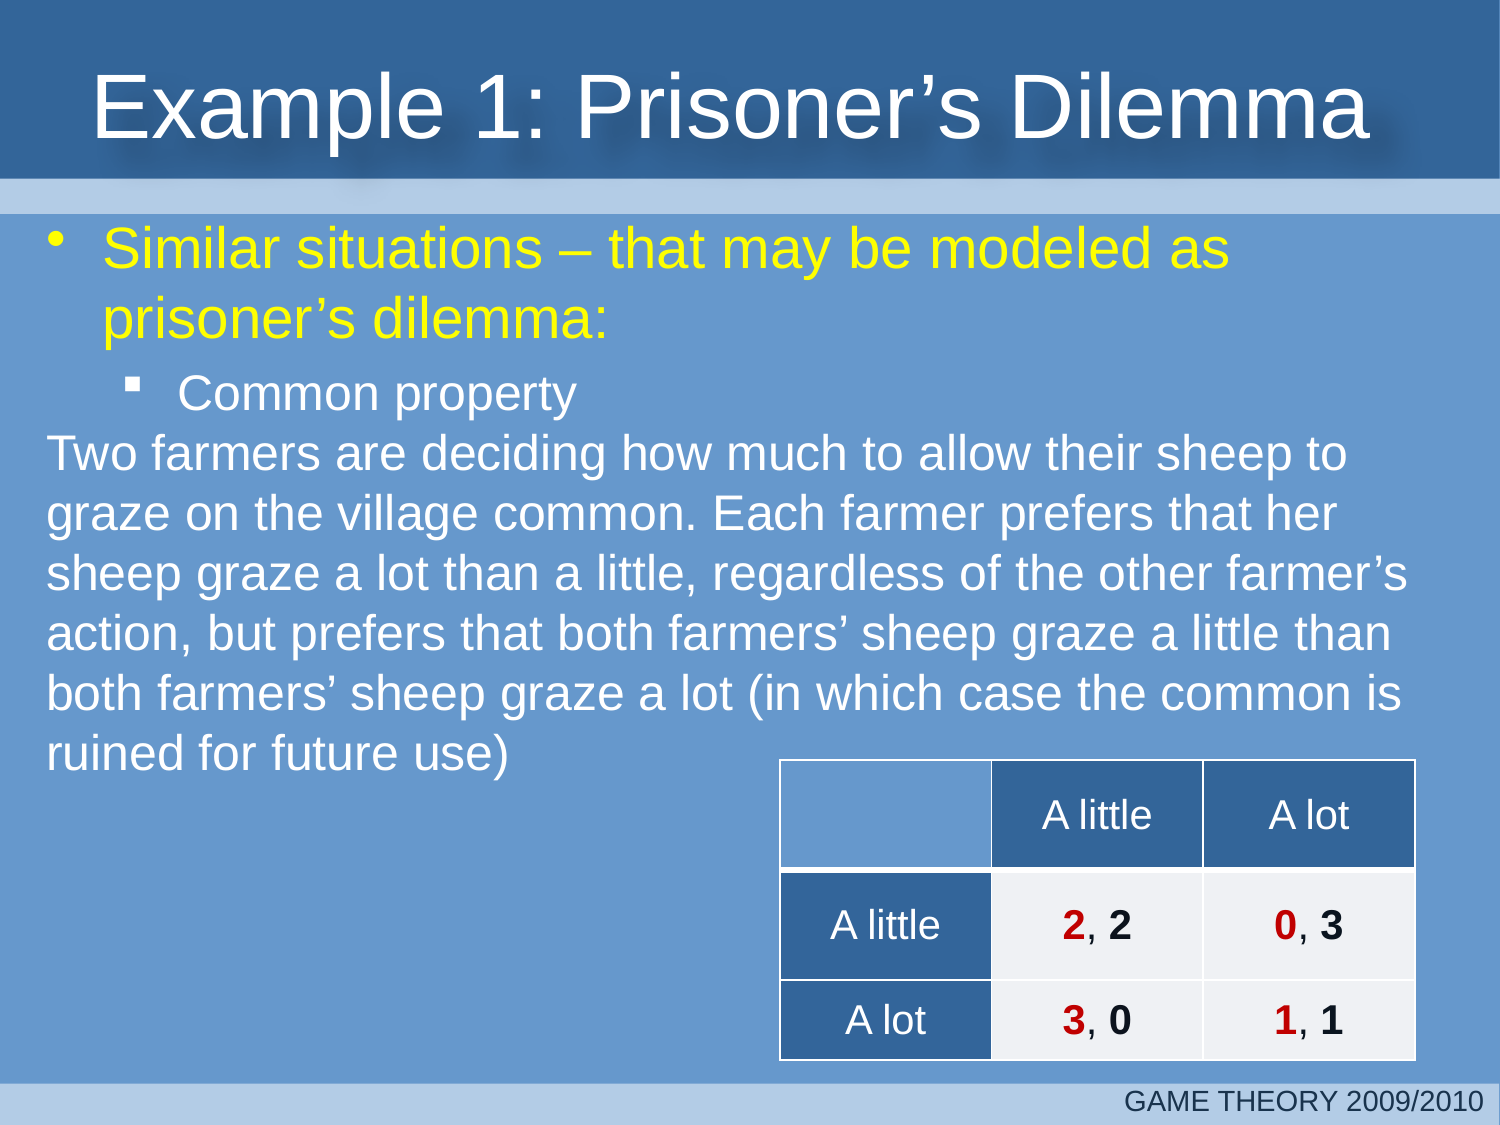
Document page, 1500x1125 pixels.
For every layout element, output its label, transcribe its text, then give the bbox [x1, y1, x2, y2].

table_cell 3, 0 [992, 981, 1202, 1059]
table_header [781, 761, 991, 867]
text_box Similar situations – that may be modeled as prisoner’s dilemma: Common property Two farmers are deciding how much to allow their sheep to graze on the village common. Each farmer prefers that her sheep graze a lot than a little, regardless of the other farmer’s action, but prefers that both farmers’ sheep graze a little than both farmers’ sheep graze a lot (in which case the common is ruined for future use) [31, 203, 1500, 1072]
table_cell 1, 1 [1204, 981, 1414, 1059]
title Example 1: Prisoner’s Dilemma [74, 42, 1436, 162]
table_cell A lot [781, 981, 991, 1059]
table_header A little [992, 761, 1202, 867]
table_cell 0, 3 [1204, 873, 1414, 979]
text_box GAME THEORY 2009/2010 [1109, 1075, 1500, 1125]
table_cell A little [781, 873, 991, 979]
table_cell 2, 2 [992, 873, 1202, 979]
table_header A lot [1204, 761, 1414, 867]
